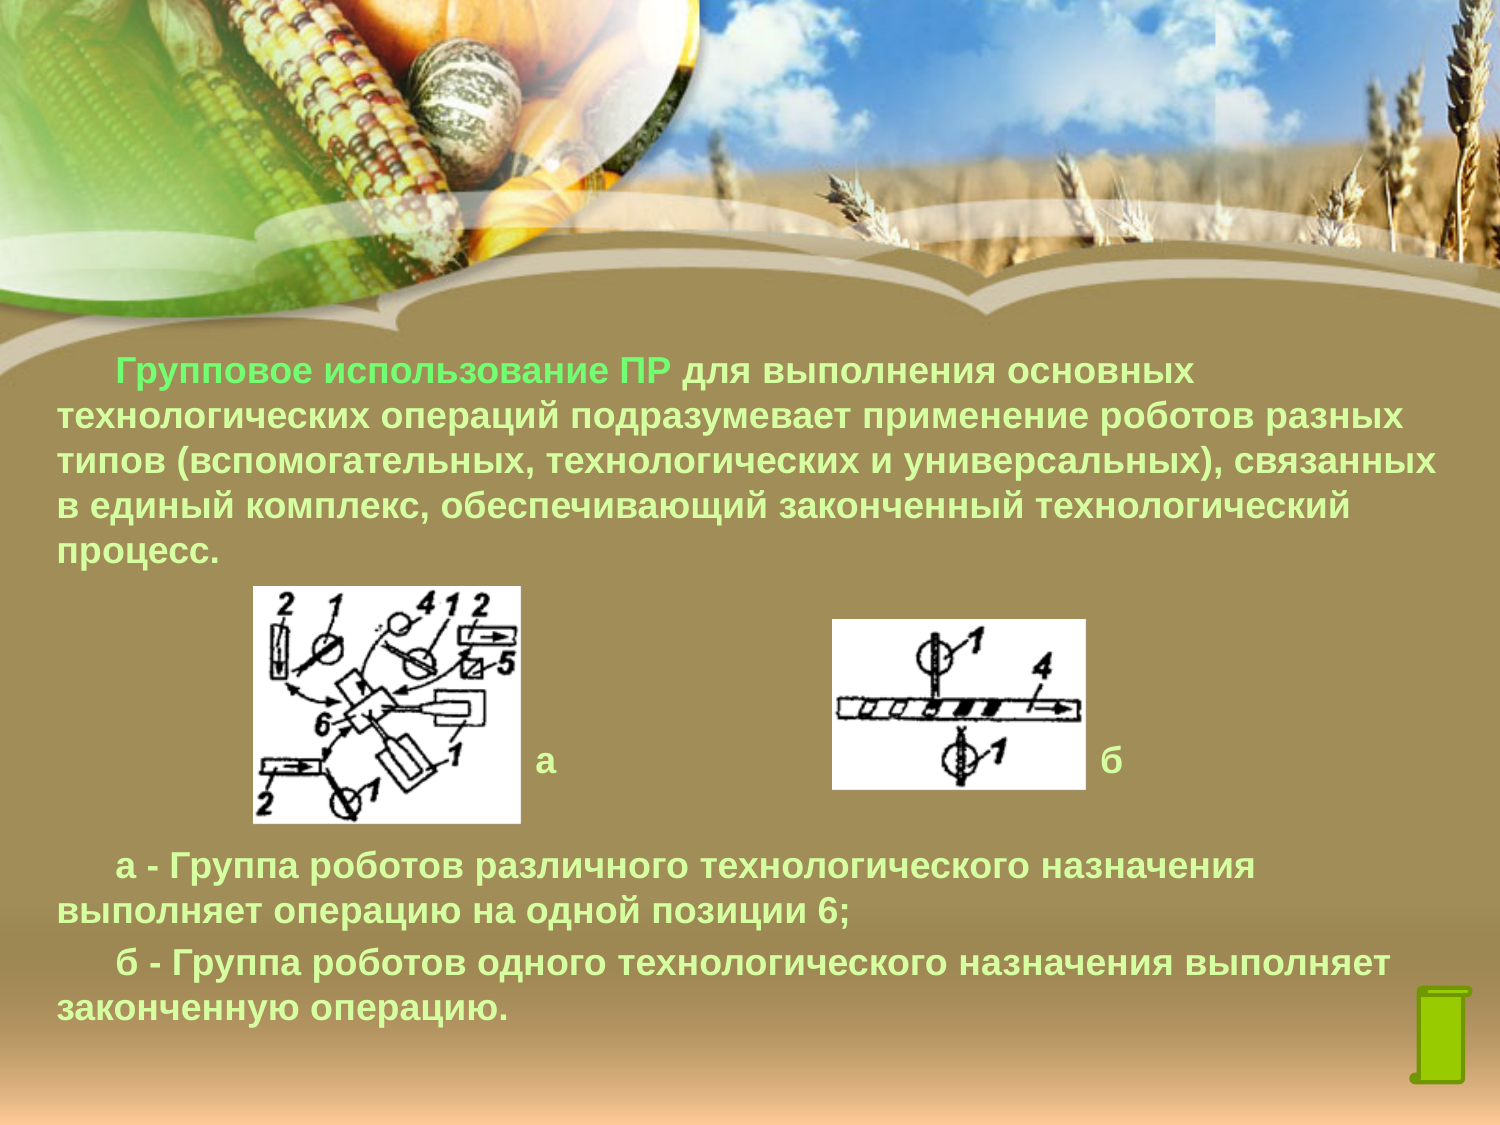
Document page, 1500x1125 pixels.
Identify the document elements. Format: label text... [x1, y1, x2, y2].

list Групповое использование ПР для выполнения основных технологических операций подразумевает применение роботов разных типов (вспомогательных, технологических и универсальных), связанных в единый комплекс, обеспечивающий законченный технологический процесс. а б а - Группа роботов различного технологического назначения выполняет операцию на одной позиции 6; б - Группа роботов одного технологического назначения выполняет законченную операцию. [41, 338, 1461, 1083]
picture [0, 0, 1500, 935]
picture [253, 585, 523, 826]
picture [832, 619, 1088, 792]
text_box [1409, 985, 1473, 1085]
